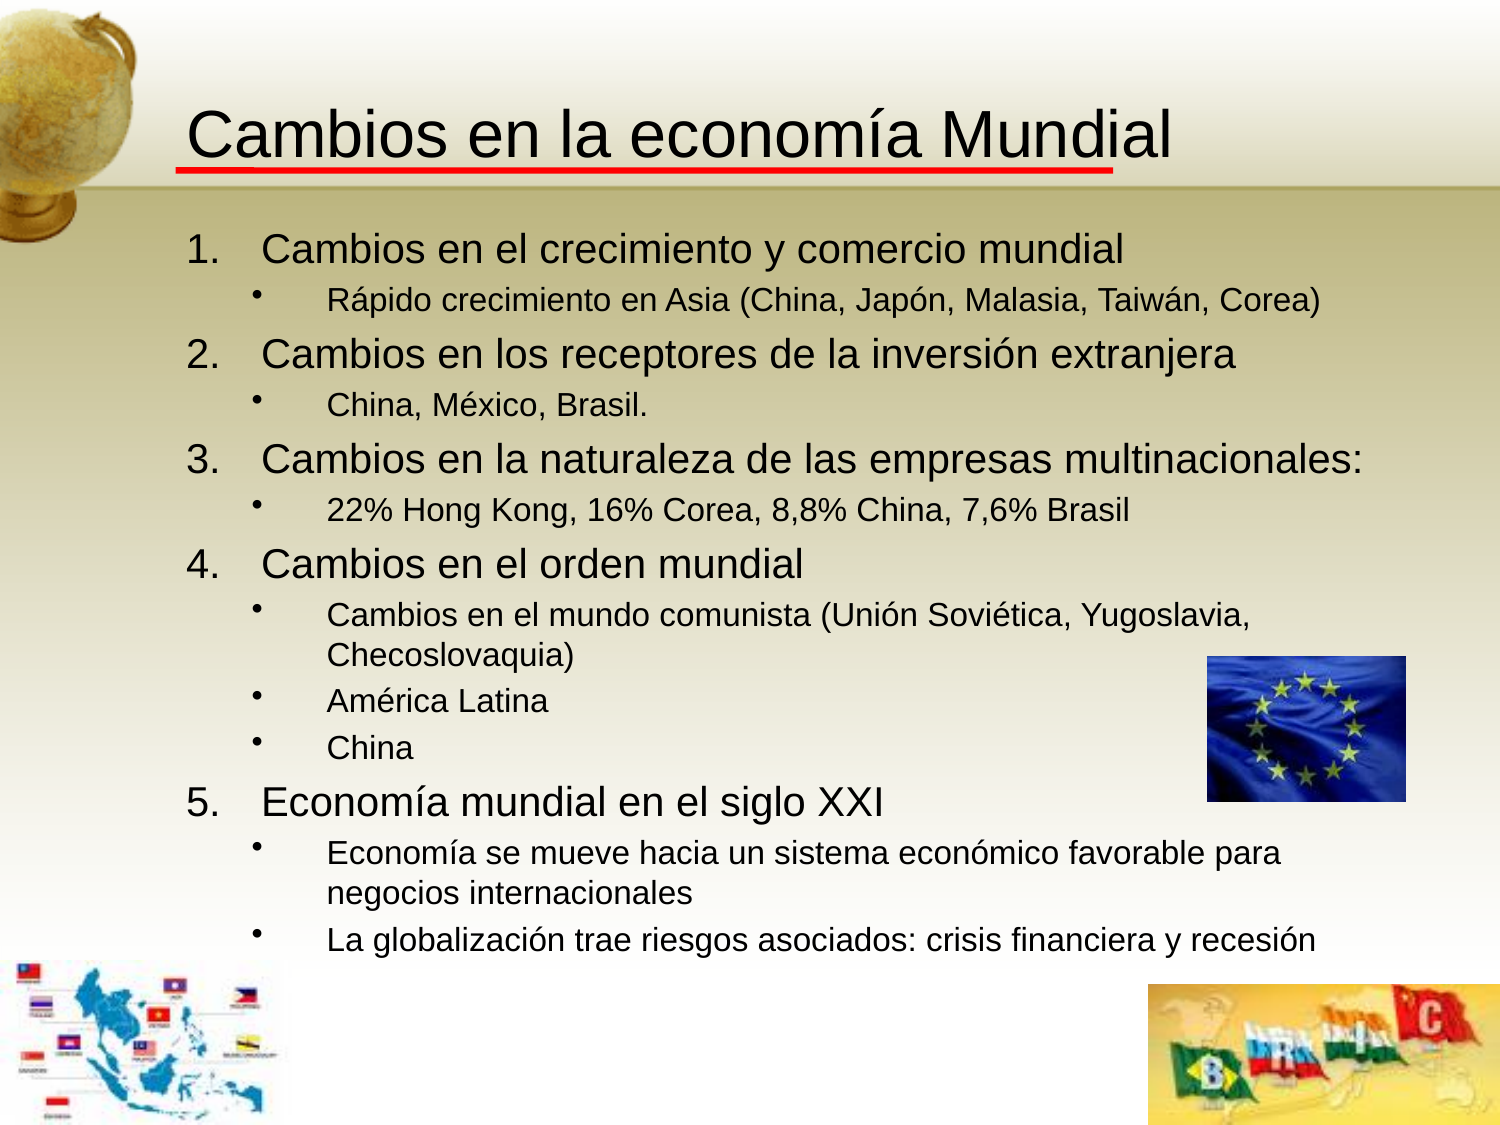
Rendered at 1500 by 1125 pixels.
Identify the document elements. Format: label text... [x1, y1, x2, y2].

picture [0, 0, 1500, 1125]
title Cambios en la economía Mundial [170, 36, 1436, 179]
list Cambios en el crecimiento y comercio mundial Rápido crecimiento en Asia (China, Japón, Malasia, Taiwán, Corea) Cambios en los receptores de la inversión extranjera China, México, Brasil. Cambios en la naturaleza de las empresas multinacionales: 22% Hong Kong, 16% Corea, 8,8% China, 7,6% Brasil Cambios en el orden mundial Cambios en el mundo comunista (Unión Soviética, Yugoslavia, Checoslovaquia) América Latina China Economía mundial en el siglo XXI Economía se mueve hacia un sistema económico favorable para negocios internacionales La globalización trae riesgos asociados: crisis financiera y recesión [170, 213, 1407, 1091]
